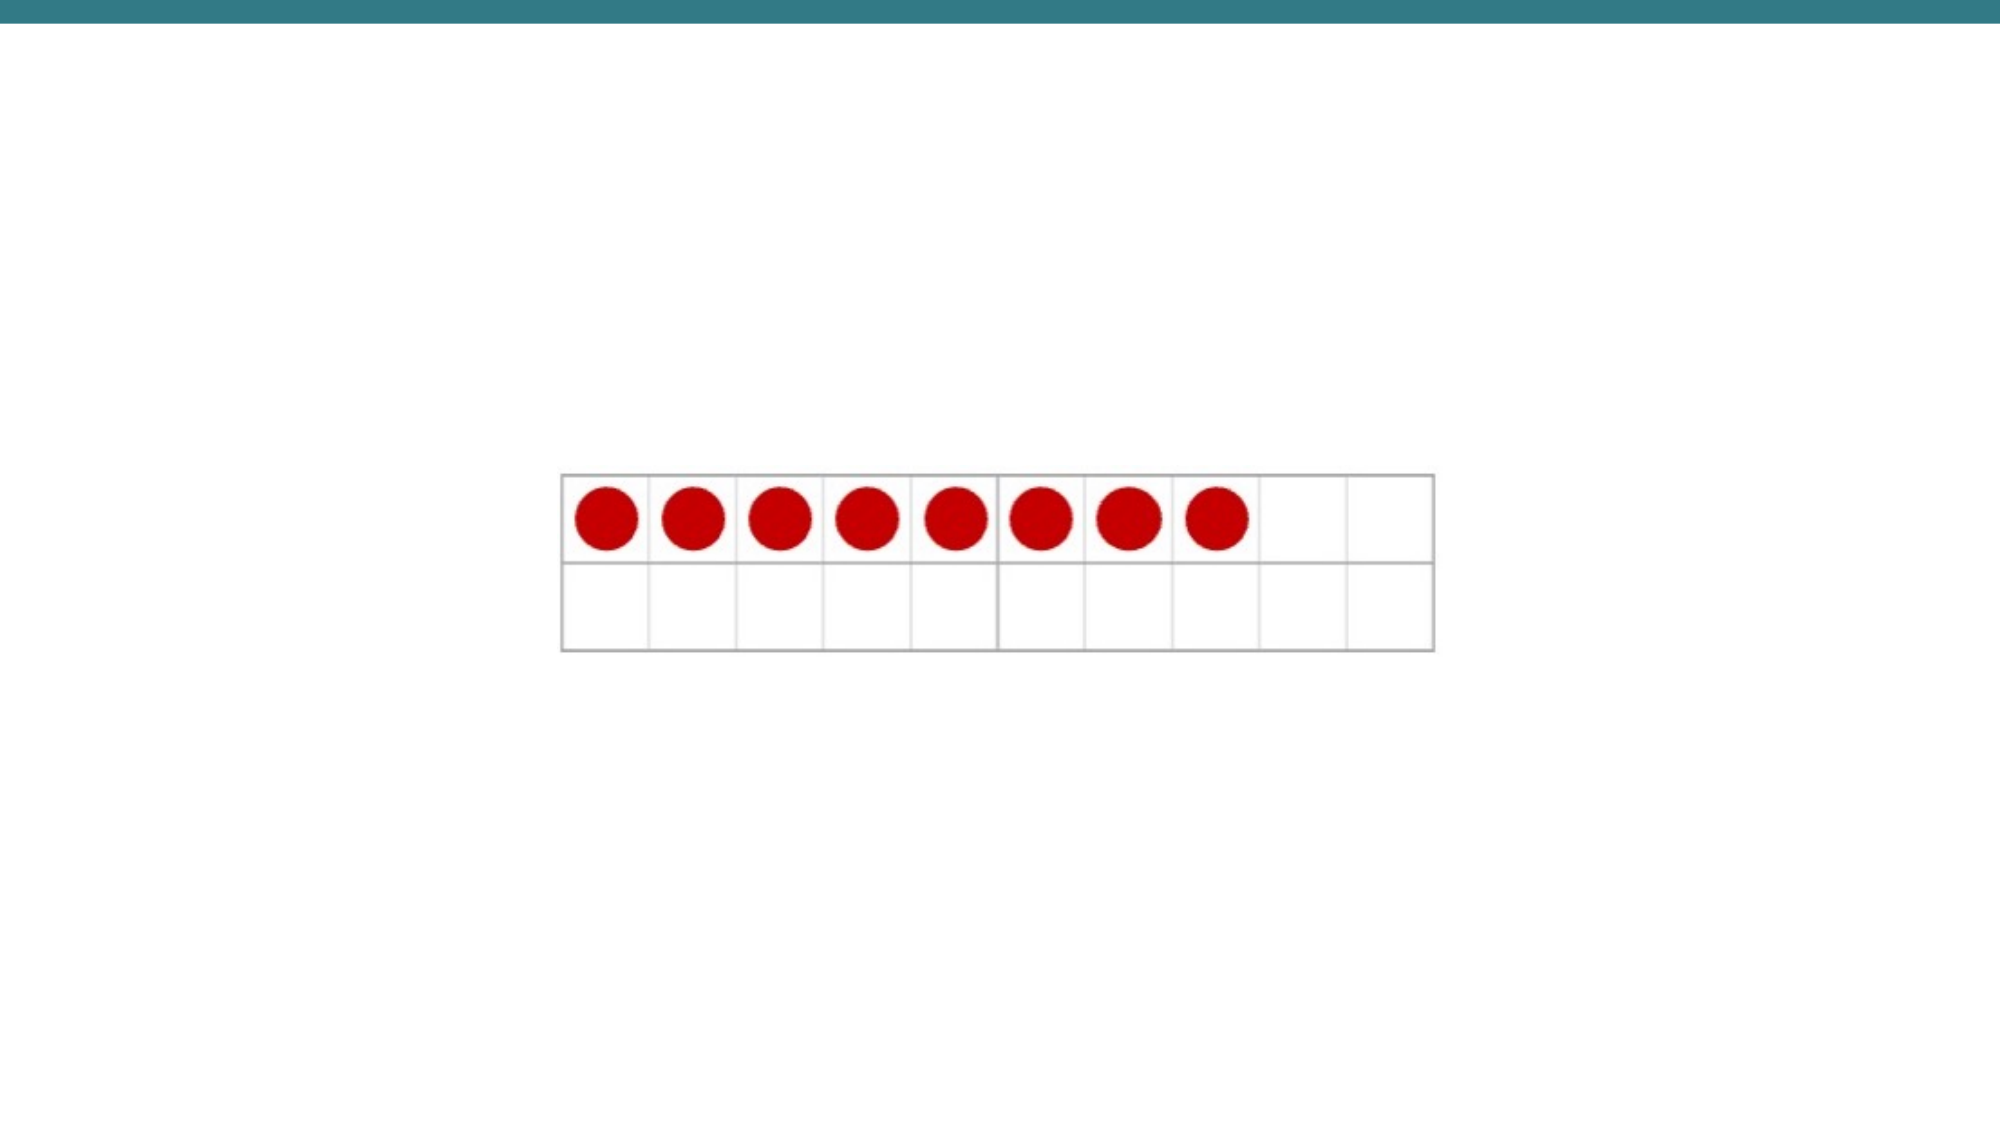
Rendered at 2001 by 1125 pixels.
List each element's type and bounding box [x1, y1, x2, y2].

picture [556, 465, 1444, 660]
